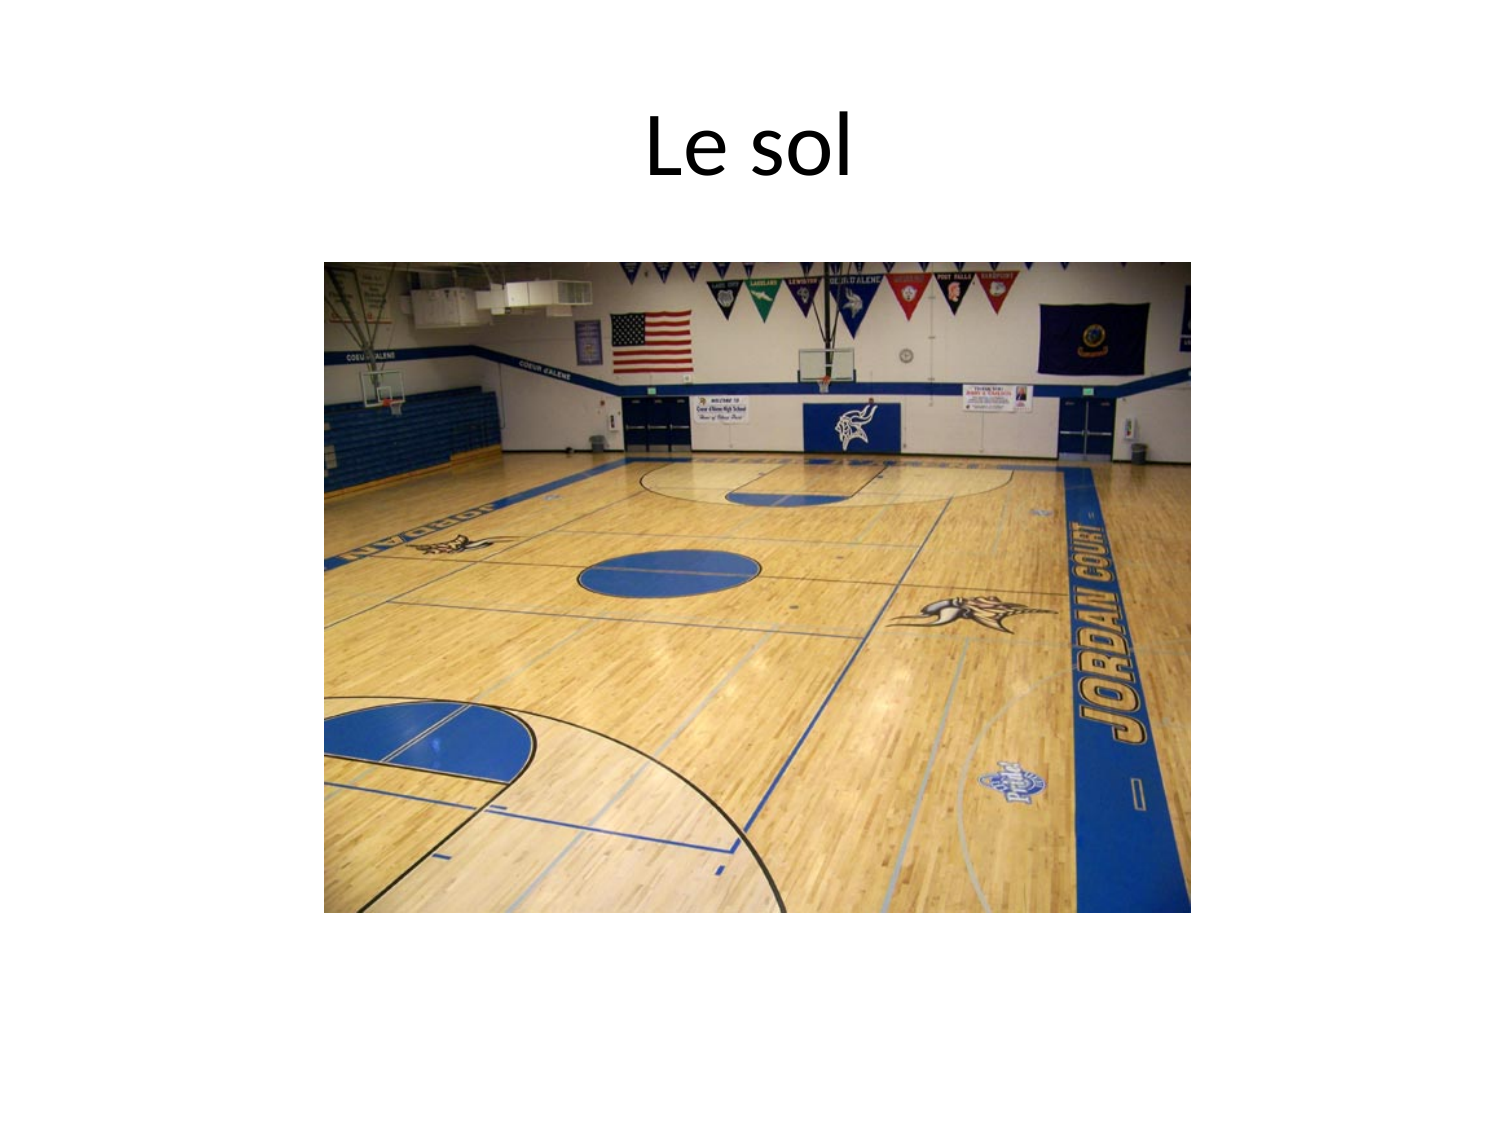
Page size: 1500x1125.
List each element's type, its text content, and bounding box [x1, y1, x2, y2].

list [324, 262, 1191, 913]
title Le sol [75, 45, 1425, 233]
